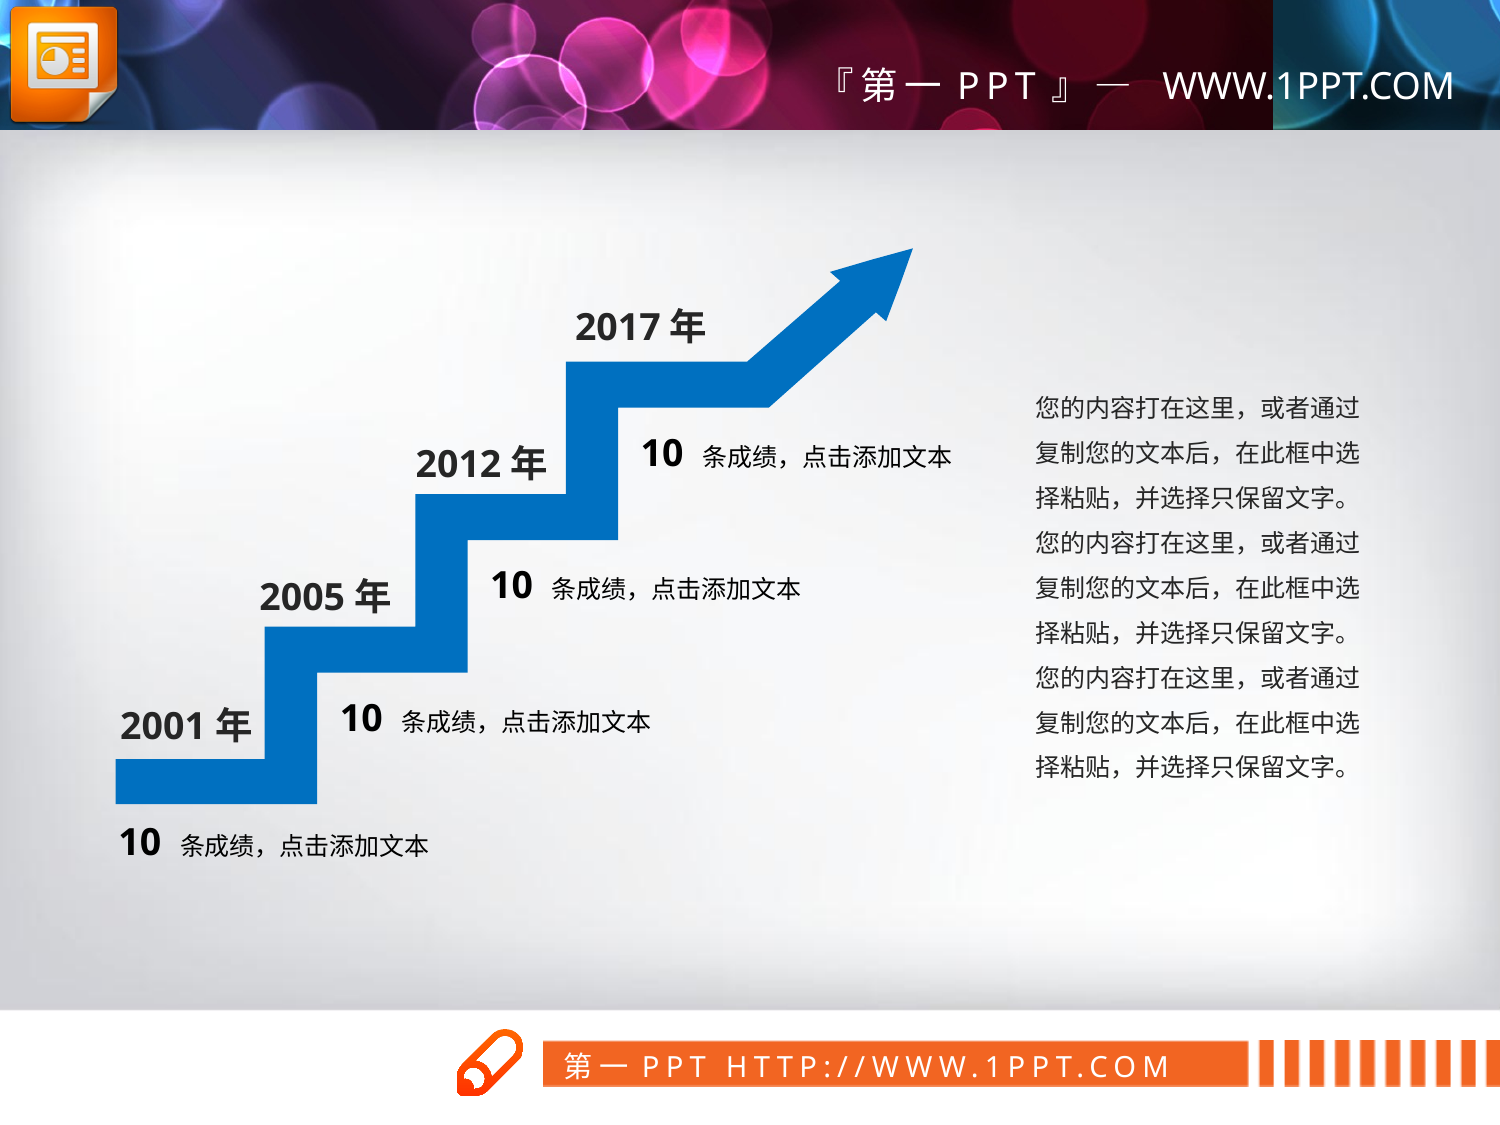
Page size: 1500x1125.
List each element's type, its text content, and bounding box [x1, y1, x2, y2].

picture [543, 1040, 1500, 1087]
picture [0, 0, 1500, 1012]
text_box 2005年 [248, 567, 403, 624]
text_box 10 条成绩，点击添加文本 [478, 555, 892, 613]
text_box 2001年 [108, 696, 264, 753]
text_box 2012年 [404, 434, 560, 491]
text_box 您的内容打在这里，或者通过复制您的文本后，在此框中选择粘贴，并选择只保留文字。 您的内容打在这里，或者通过复制您的文本后，在此框中选择粘贴，并选择只保留文字。 您的内容打在这里，或者通过复制您的文本后，在此框中选择粘贴，并选择只保留文字。 [1024, 372, 1397, 833]
text_box 2017年 [563, 297, 719, 354]
text_box [115, 248, 913, 805]
text_box 10 条成绩，点击添加文本 [107, 812, 520, 869]
text_box 10 条成绩，点击添加文本 [629, 423, 972, 480]
text_box 10 条成绩，点击添加文本 [328, 688, 741, 745]
